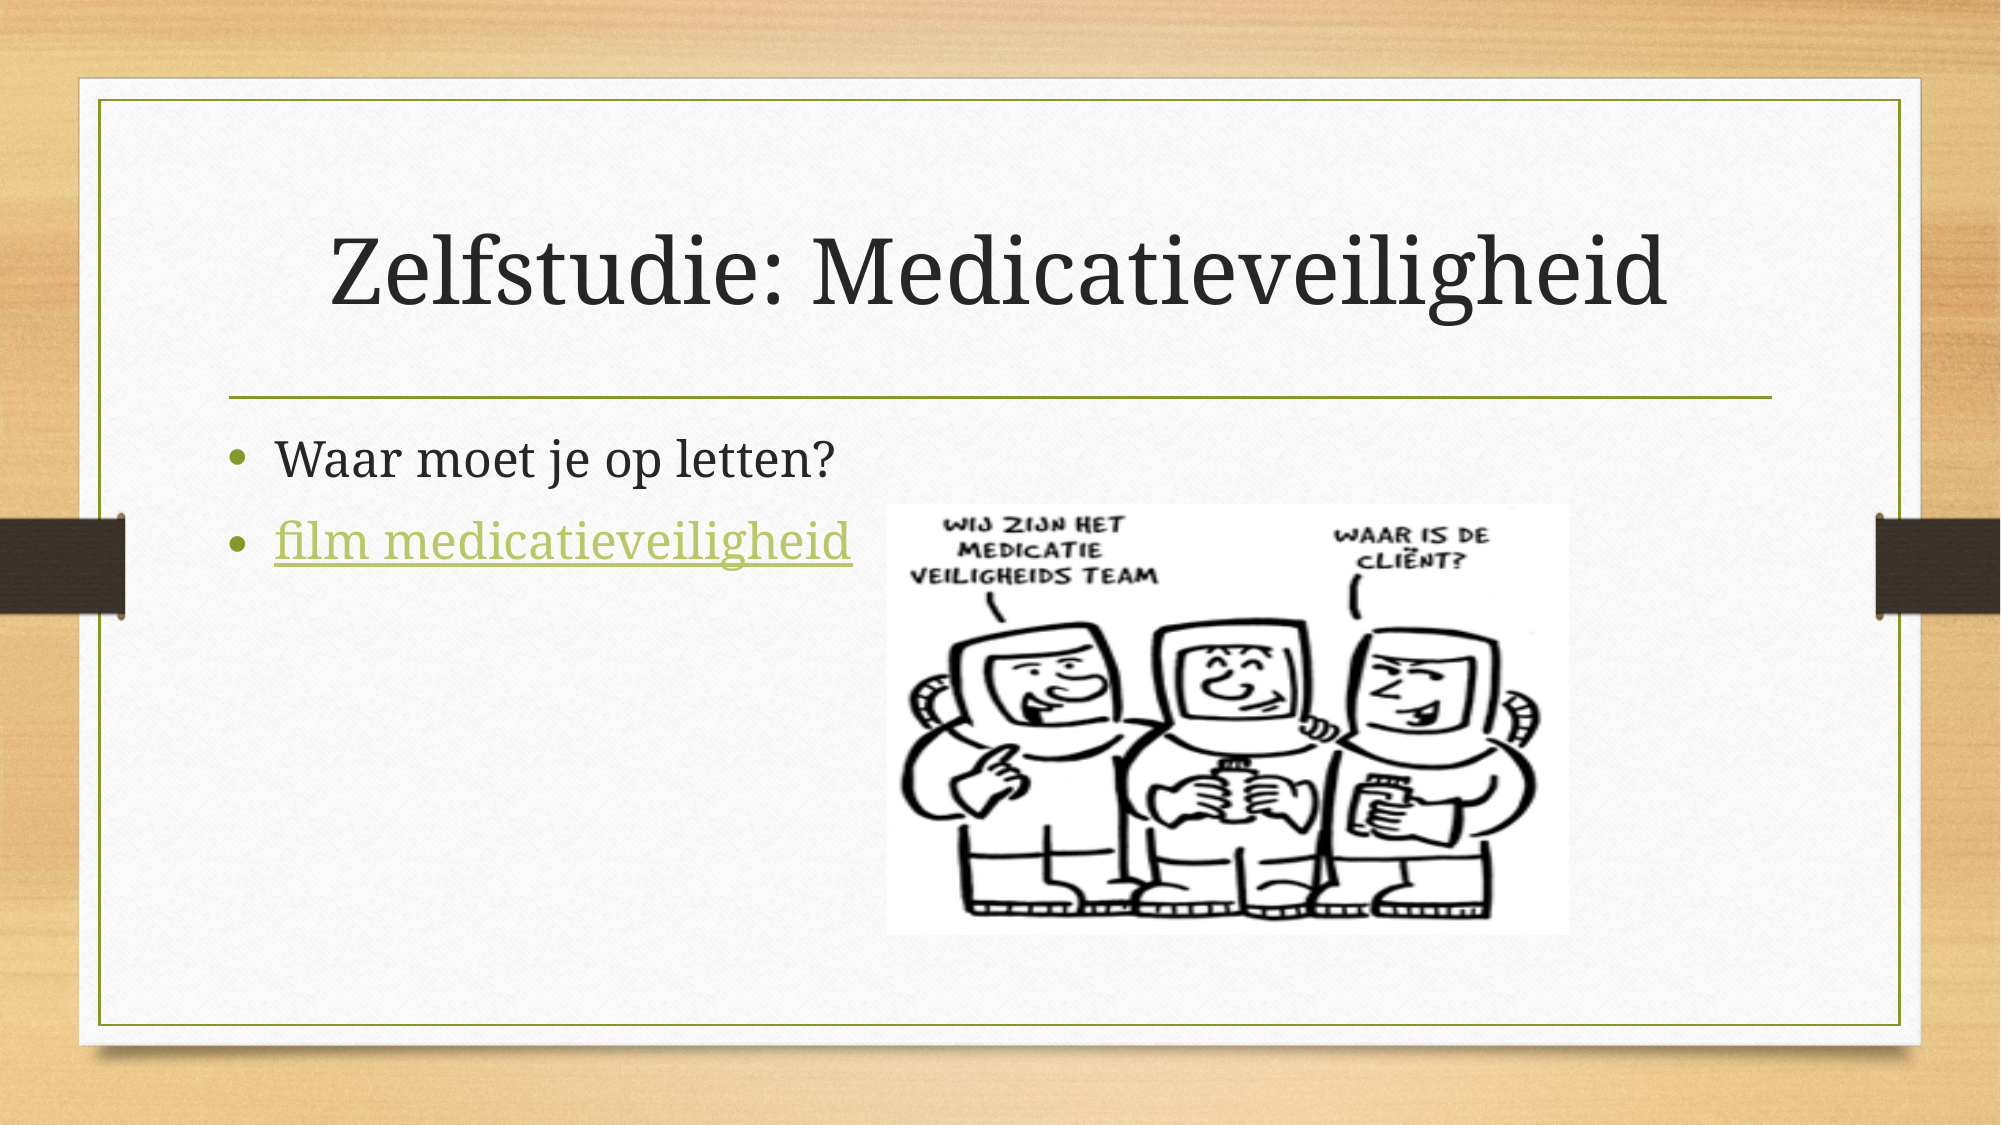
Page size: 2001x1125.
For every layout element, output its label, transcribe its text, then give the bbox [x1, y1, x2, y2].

list Waar moet je op letten? film medicatieveiligheid [212, 419, 1788, 964]
picture [0, 0, 2001, 1125]
title Zelfstudie: Medicatieveiligheid [212, 161, 1788, 375]
